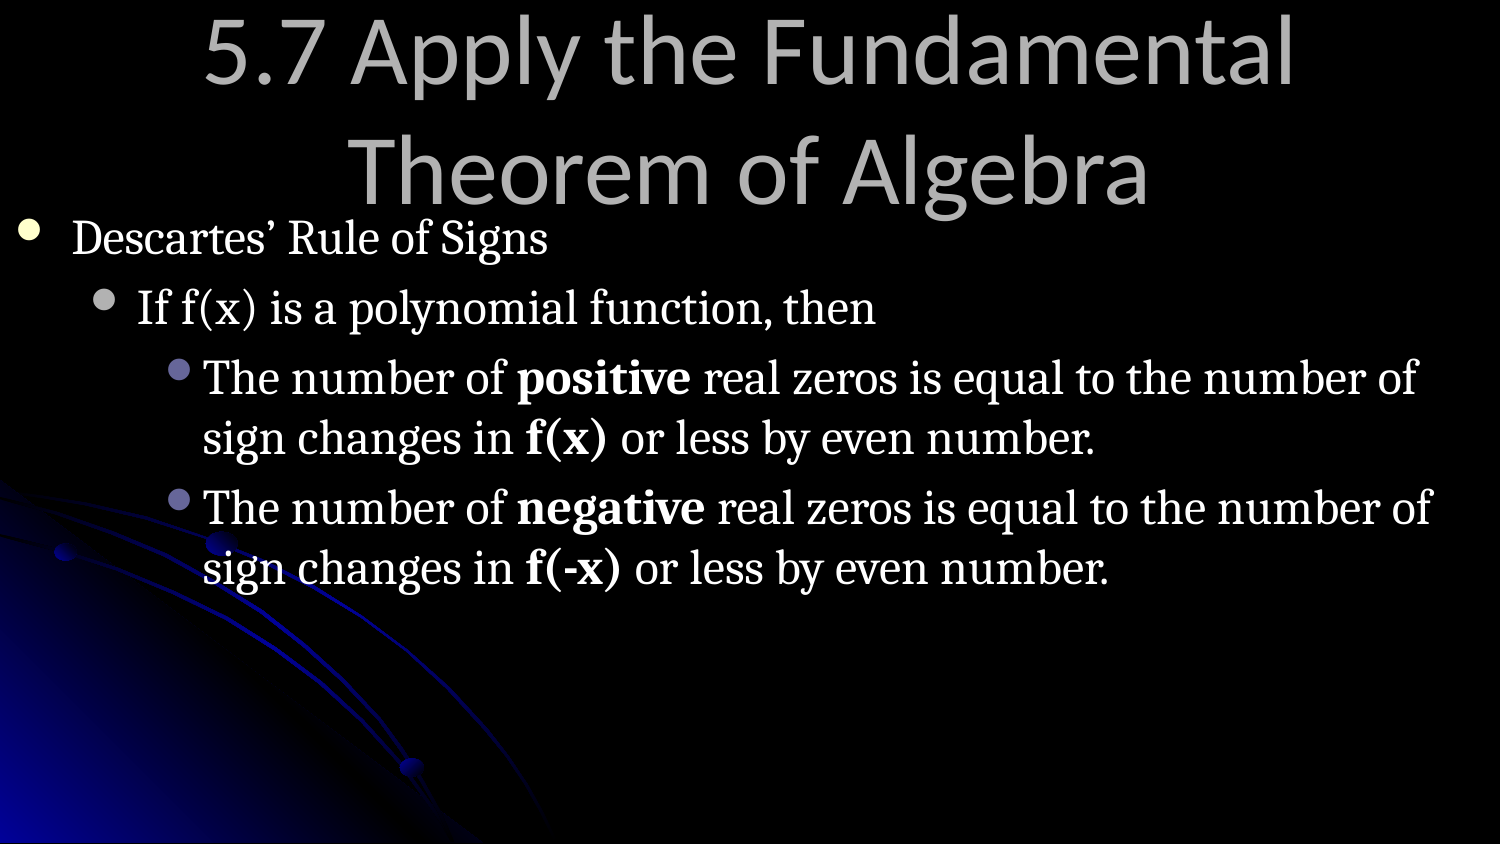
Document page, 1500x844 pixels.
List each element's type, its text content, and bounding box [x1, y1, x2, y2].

list Descartes’ Rule of Signs If f(x) is a polynomial function, then The number of positive real zeros is equal to the number of sign changes in f(x) or less by even number. The number of negative real zeros is equal to the number of sign changes in f(-x) or less by even number. [0, 196, 1500, 755]
title 5.7 Apply the Fundamental Theorem of Algebra [0, 33, 1500, 175]
